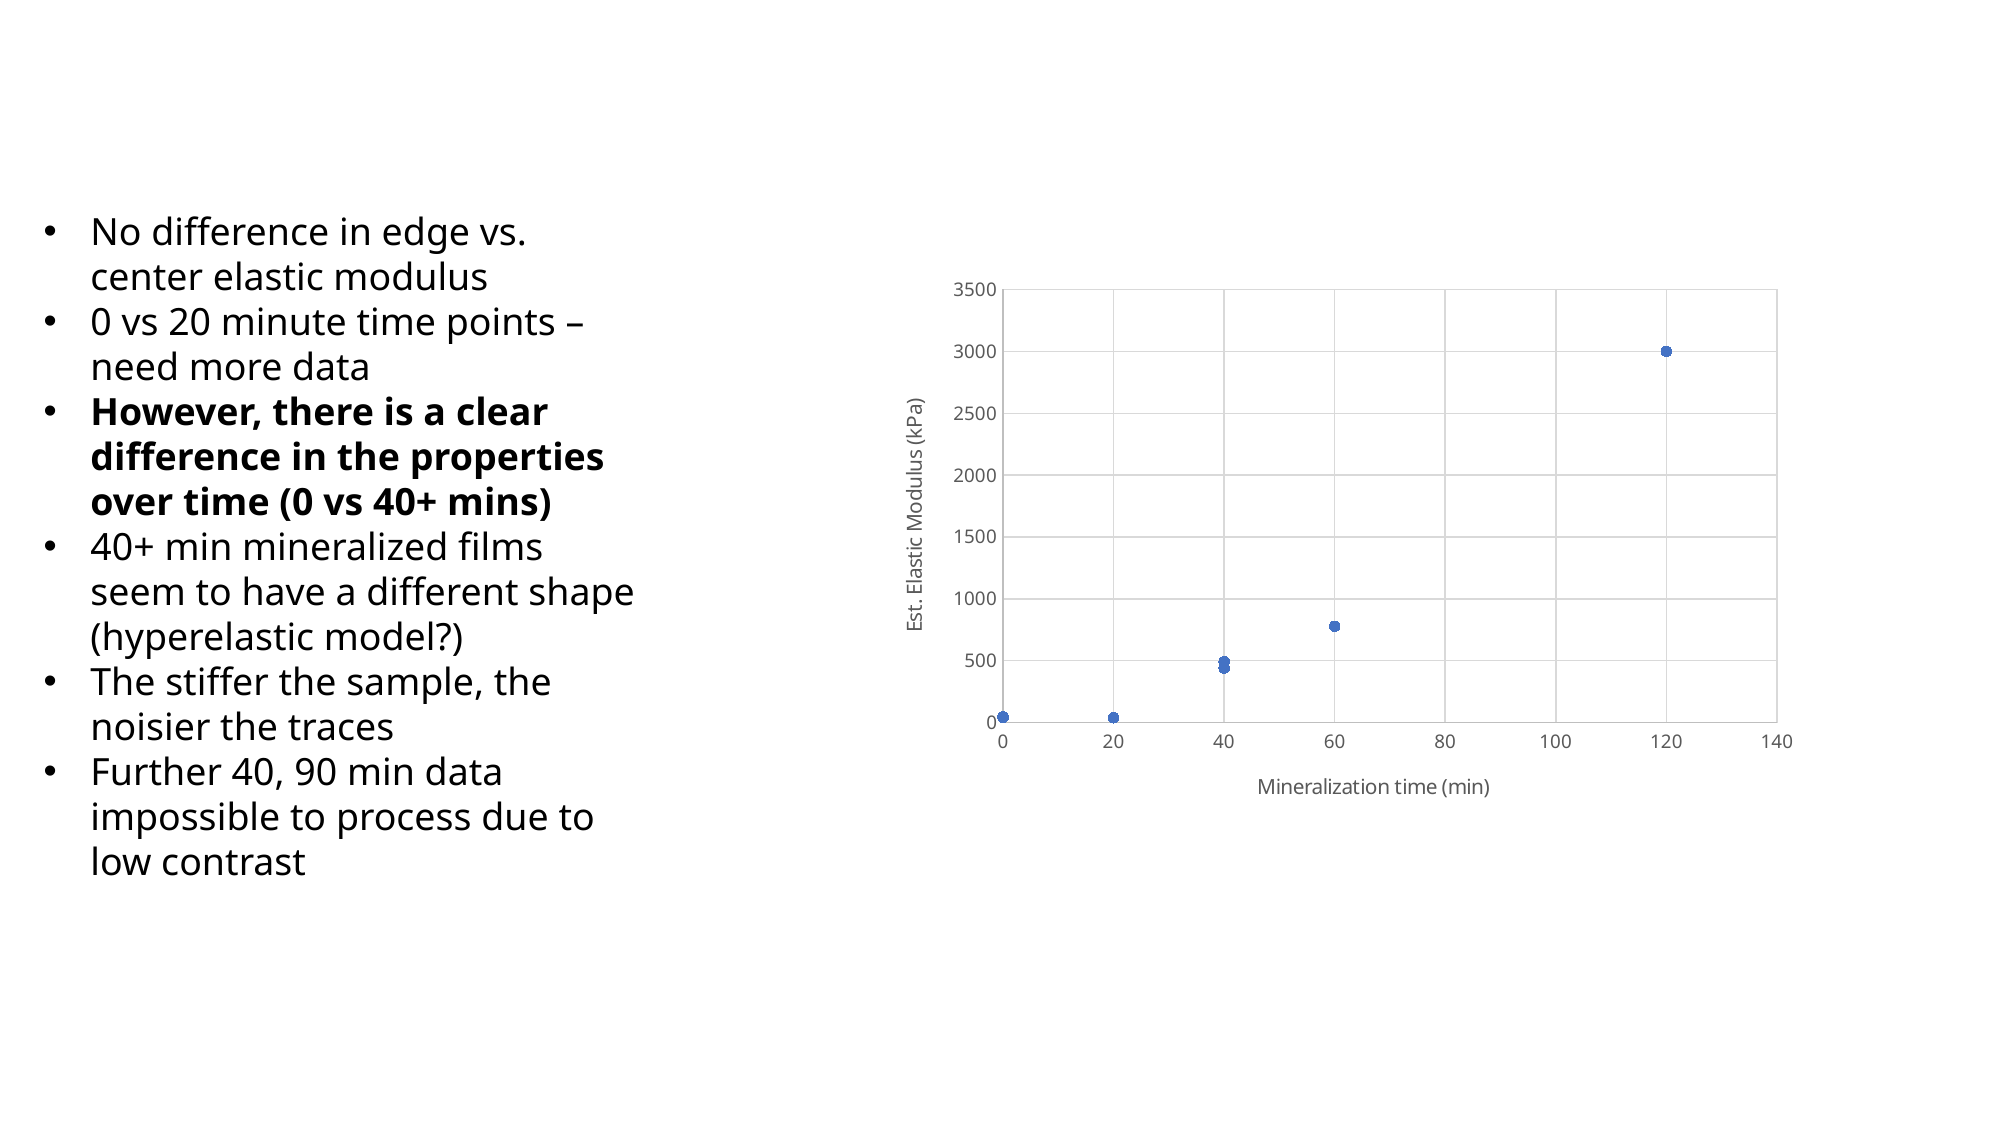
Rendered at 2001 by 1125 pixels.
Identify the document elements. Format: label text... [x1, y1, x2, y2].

text_box No difference in edge vs. center elastic modulus 0 vs 20 minute time points – need more data However, there is a clear difference in the properties over time (0 vs 40+ mins) 40+ min mineralized films seem to have a different shape (hyperelastic model?) The stiffer the sample, the noisier the traces Further 40, 90 min data impossible to process due to low contrast [28, 200, 661, 936]
chart [867, 264, 1813, 832]
